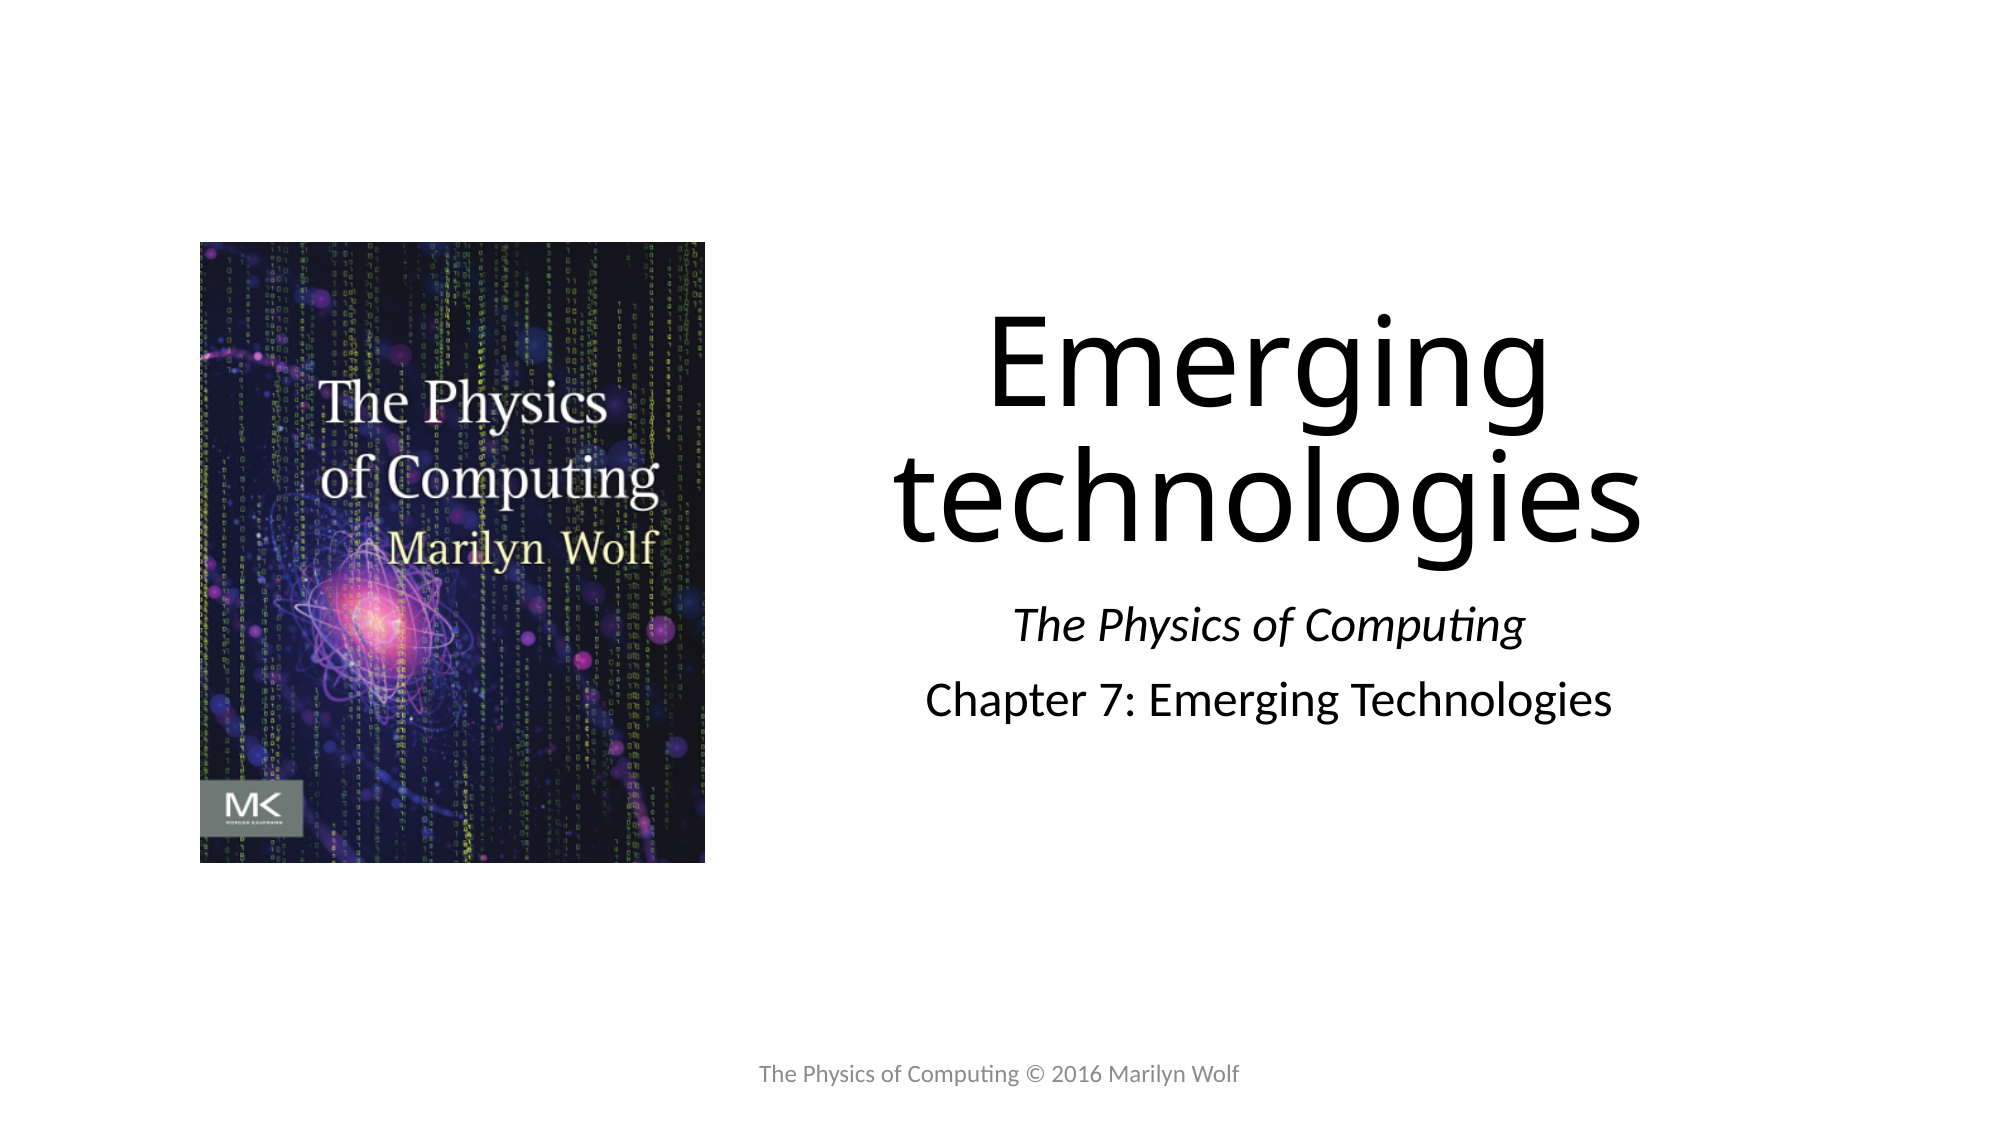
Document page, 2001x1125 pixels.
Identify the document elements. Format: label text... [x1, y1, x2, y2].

subtitle The Physics of Computing Chapter 7: Emerging Technologies [788, 590, 1750, 863]
footer The Physics of Computing © 2016 Marilyn Wolf [662, 1042, 1338, 1103]
picture [200, 242, 705, 863]
title Emerging technologies [788, 184, 1750, 576]
